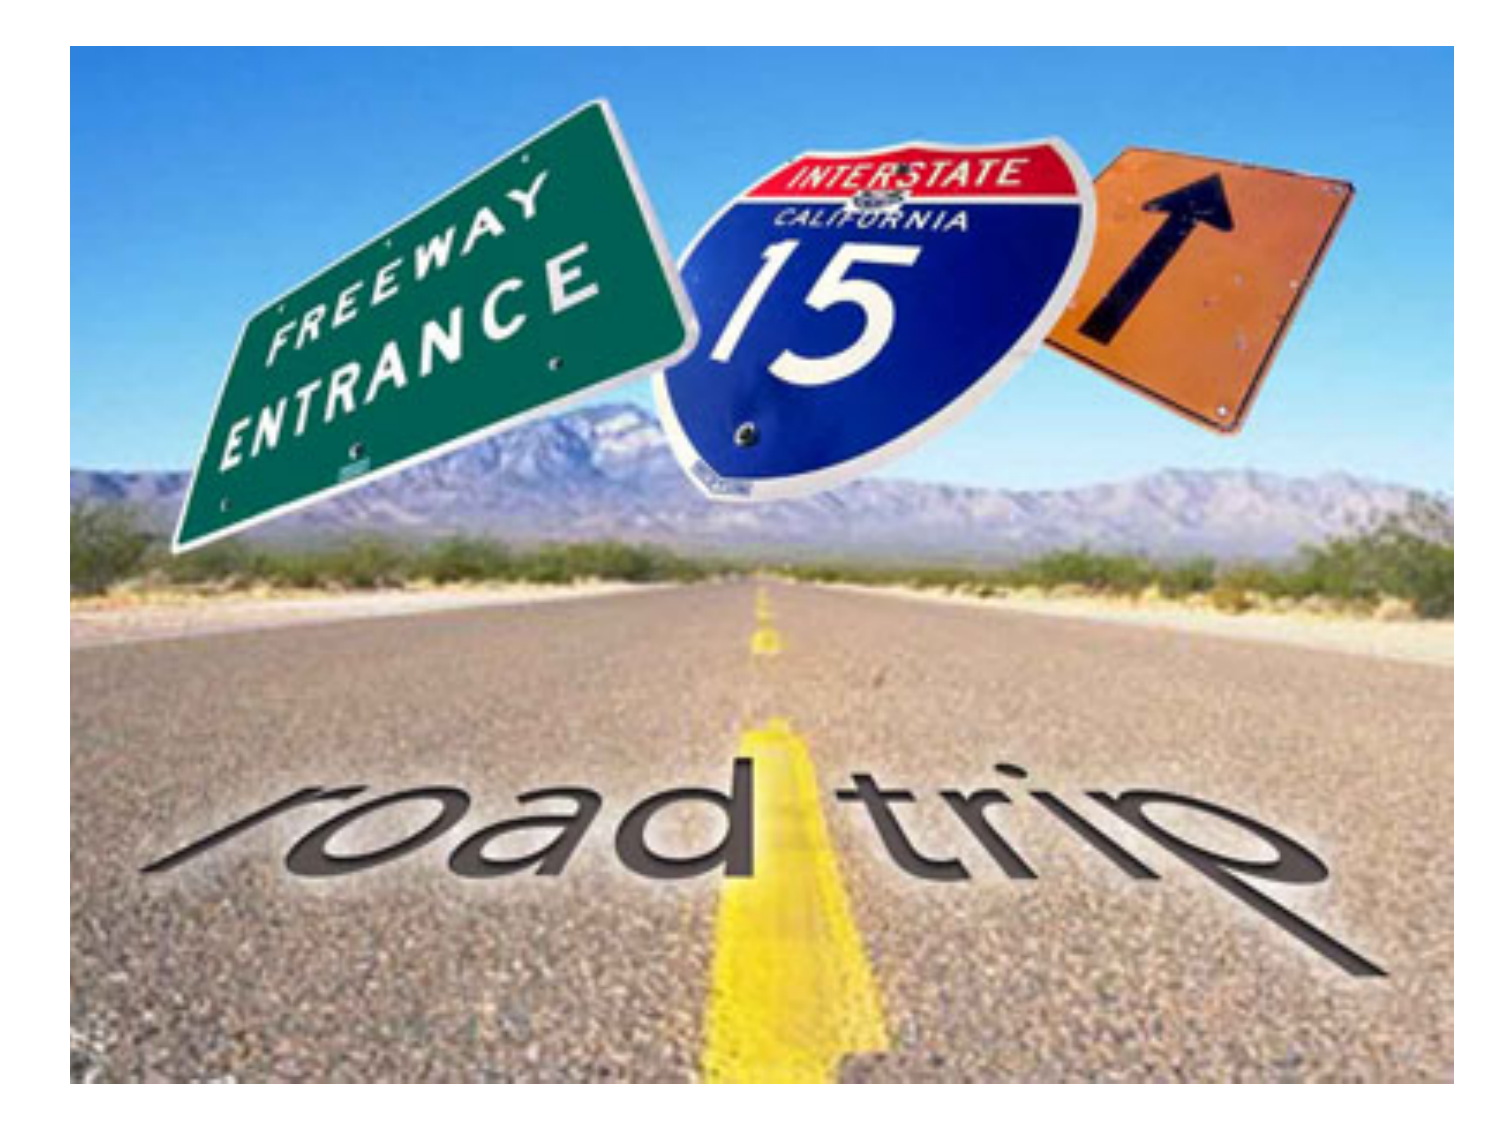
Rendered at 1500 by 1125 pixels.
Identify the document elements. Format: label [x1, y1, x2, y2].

list [70, 46, 1454, 1085]
